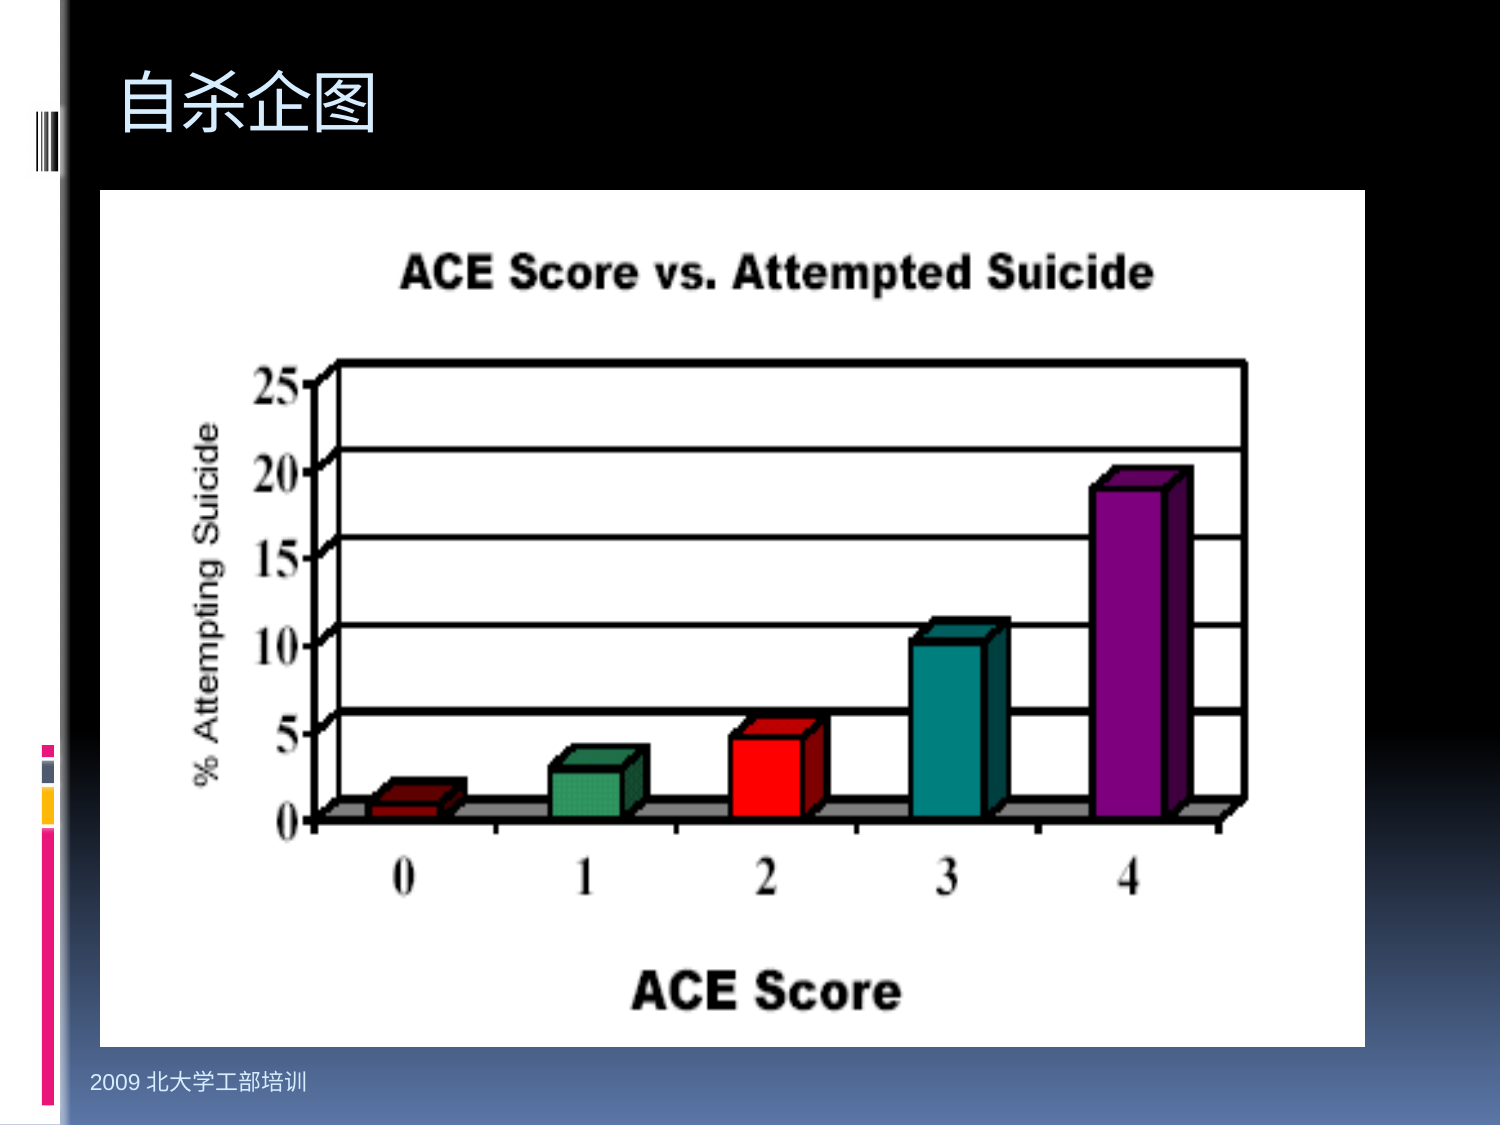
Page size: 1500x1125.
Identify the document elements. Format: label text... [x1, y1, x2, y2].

footer 2009北大学工部培训 [75, 1024, 425, 1103]
title 自杀企图 [100, 53, 1367, 149]
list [99, 190, 1365, 1048]
